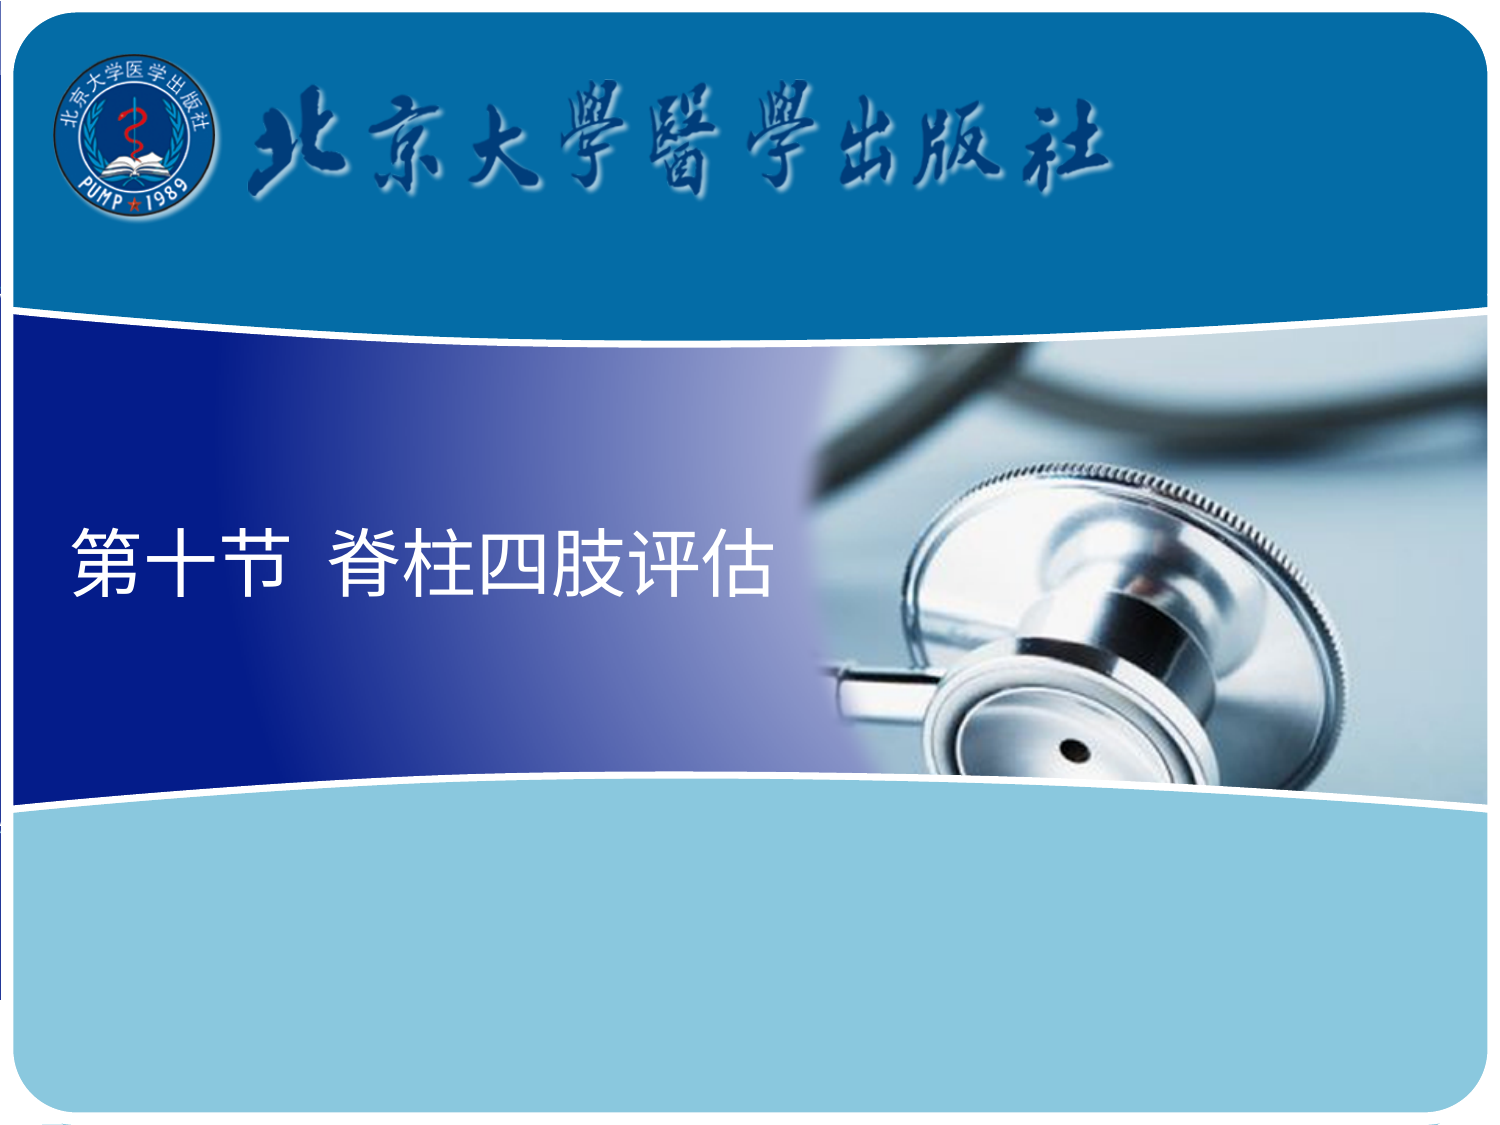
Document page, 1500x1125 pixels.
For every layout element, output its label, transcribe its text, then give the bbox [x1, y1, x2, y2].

picture [14, 315, 1487, 805]
title 第十节 脊柱四肢评估 [52, 373, 904, 749]
picture [53, 54, 1117, 225]
